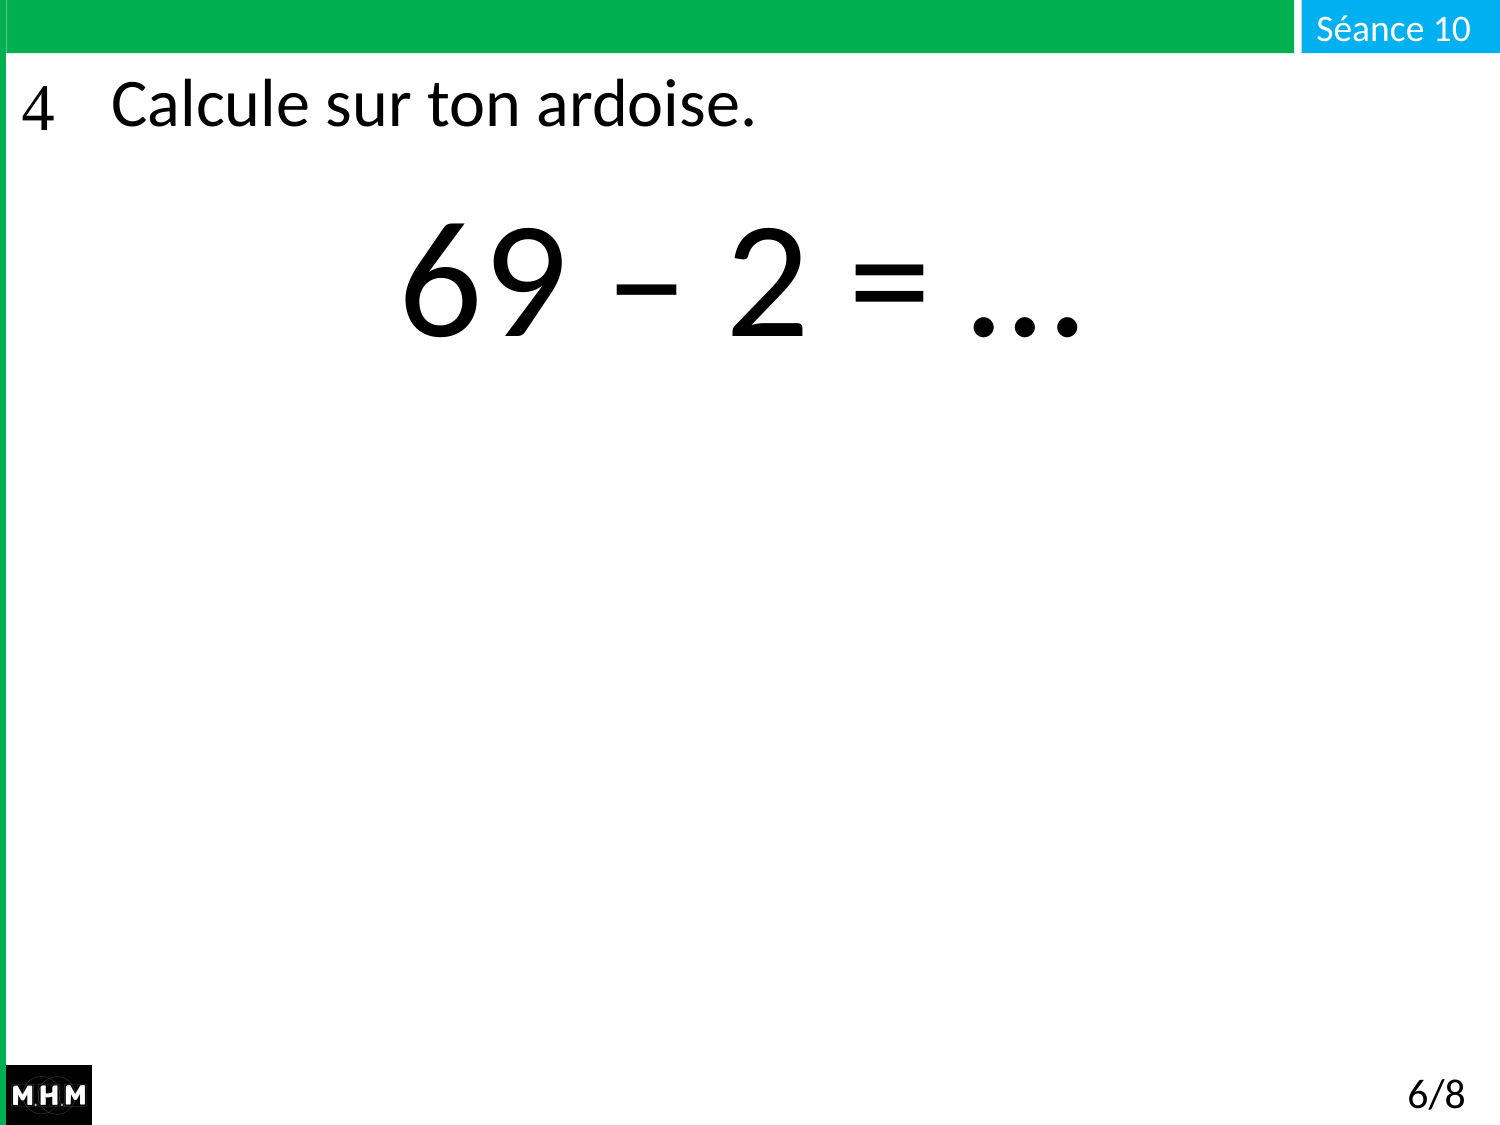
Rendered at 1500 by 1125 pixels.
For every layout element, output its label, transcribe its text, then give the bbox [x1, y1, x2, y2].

picture [6, 1065, 92, 1125]
text_box 69 – 2 = … [384, 162, 1142, 377]
title Calcule sur ton ardoise. [96, 60, 1391, 150]
list 6/8 [1373, 1064, 1500, 1125]
